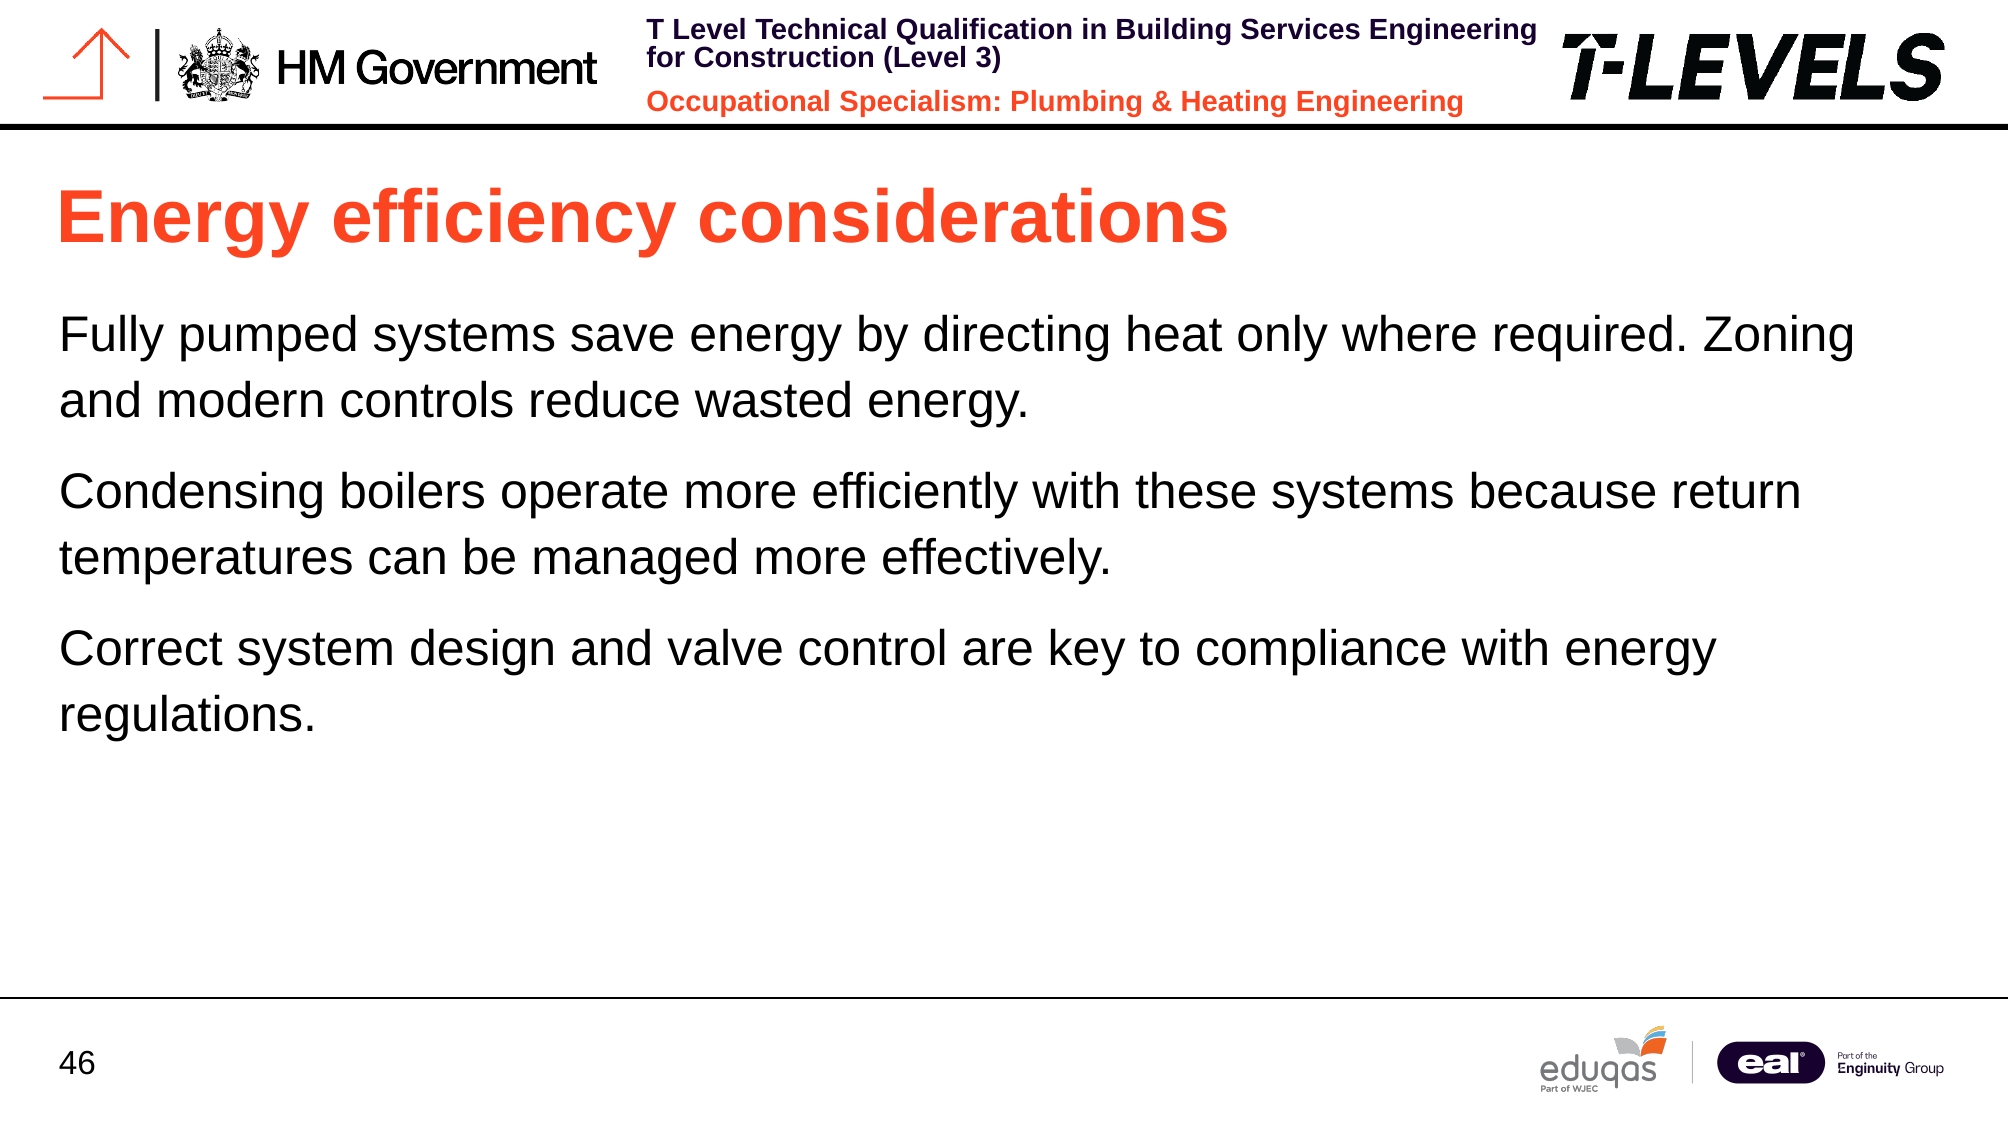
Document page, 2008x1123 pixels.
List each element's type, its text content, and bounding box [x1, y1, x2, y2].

title Energy efficiency considerations [41, 111, 1949, 314]
picture [155, 28, 597, 102]
picture [38, 27, 136, 100]
picture [1535, 1021, 1949, 1097]
list Fully pumped systems save energy by directing heat only where required. Zoning and modern controls reduce wasted energy. Condensing boilers operate more efficiently with these systems because return temperatures can be managed more effectively. Correct system design and valve control are key to compliance with energy regulations. [59, 295, 1949, 975]
picture [1543, 25, 1964, 108]
